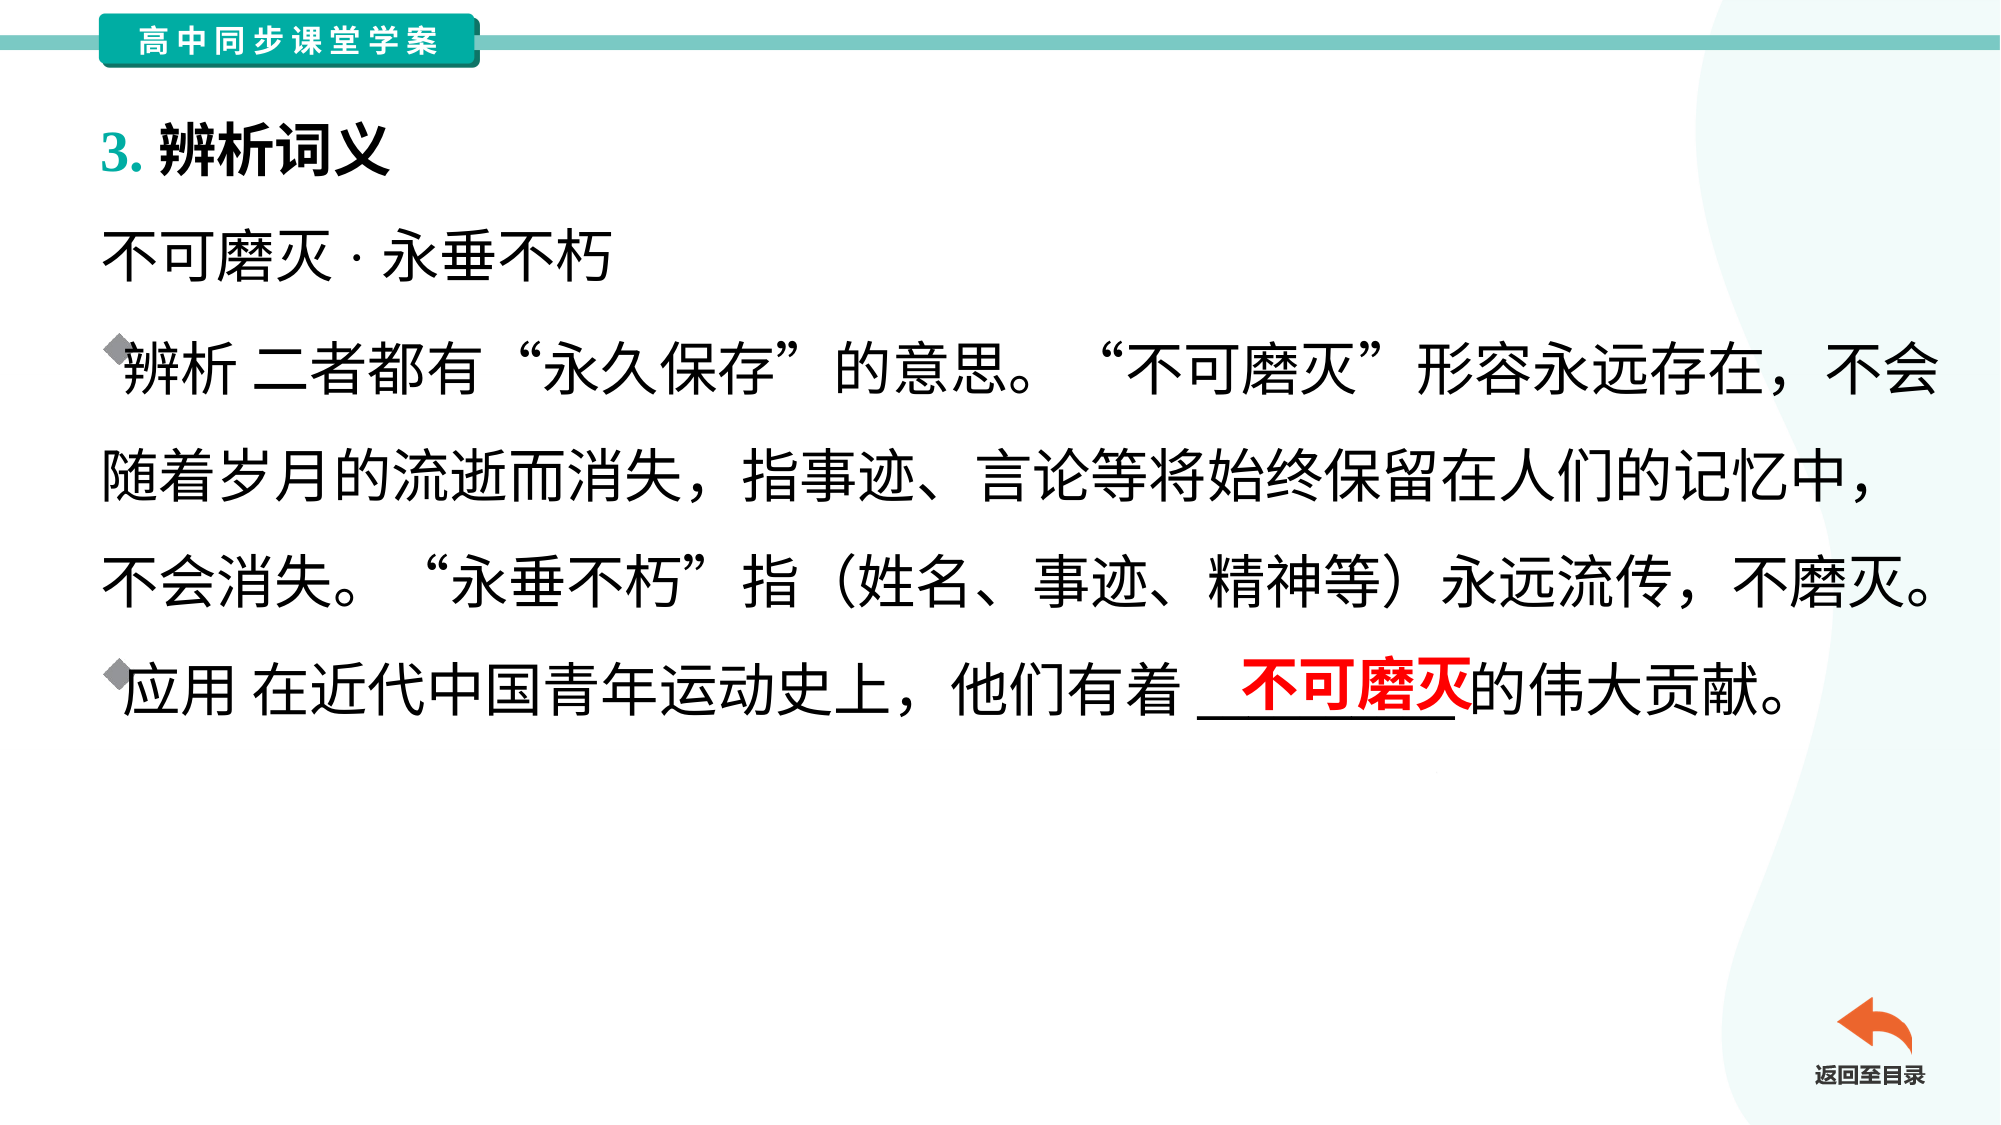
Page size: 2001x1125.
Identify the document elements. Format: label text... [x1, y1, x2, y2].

text_box 3.辨析词义 不可磨灭·永垂不朽 [100, 76, 1899, 290]
text_box 应用 在近代中国青年运动史上，他们有着__________的伟大贡献。 [100, 621, 1899, 724]
text_box 不可磨灭 [1218, 615, 1496, 718]
text_box 辨析 二者都有“永久保存”的意思。“不可磨灭”形容永远存在，不会 随着岁月的流逝而消失，指事迹、言论等将始终保留在人们的记忆中， 不会消失。“永垂不朽”指（姓名、事迹、精神等）永远流传，不磨灭。 [100, 296, 1899, 616]
picture [0, 0, 2000, 1125]
